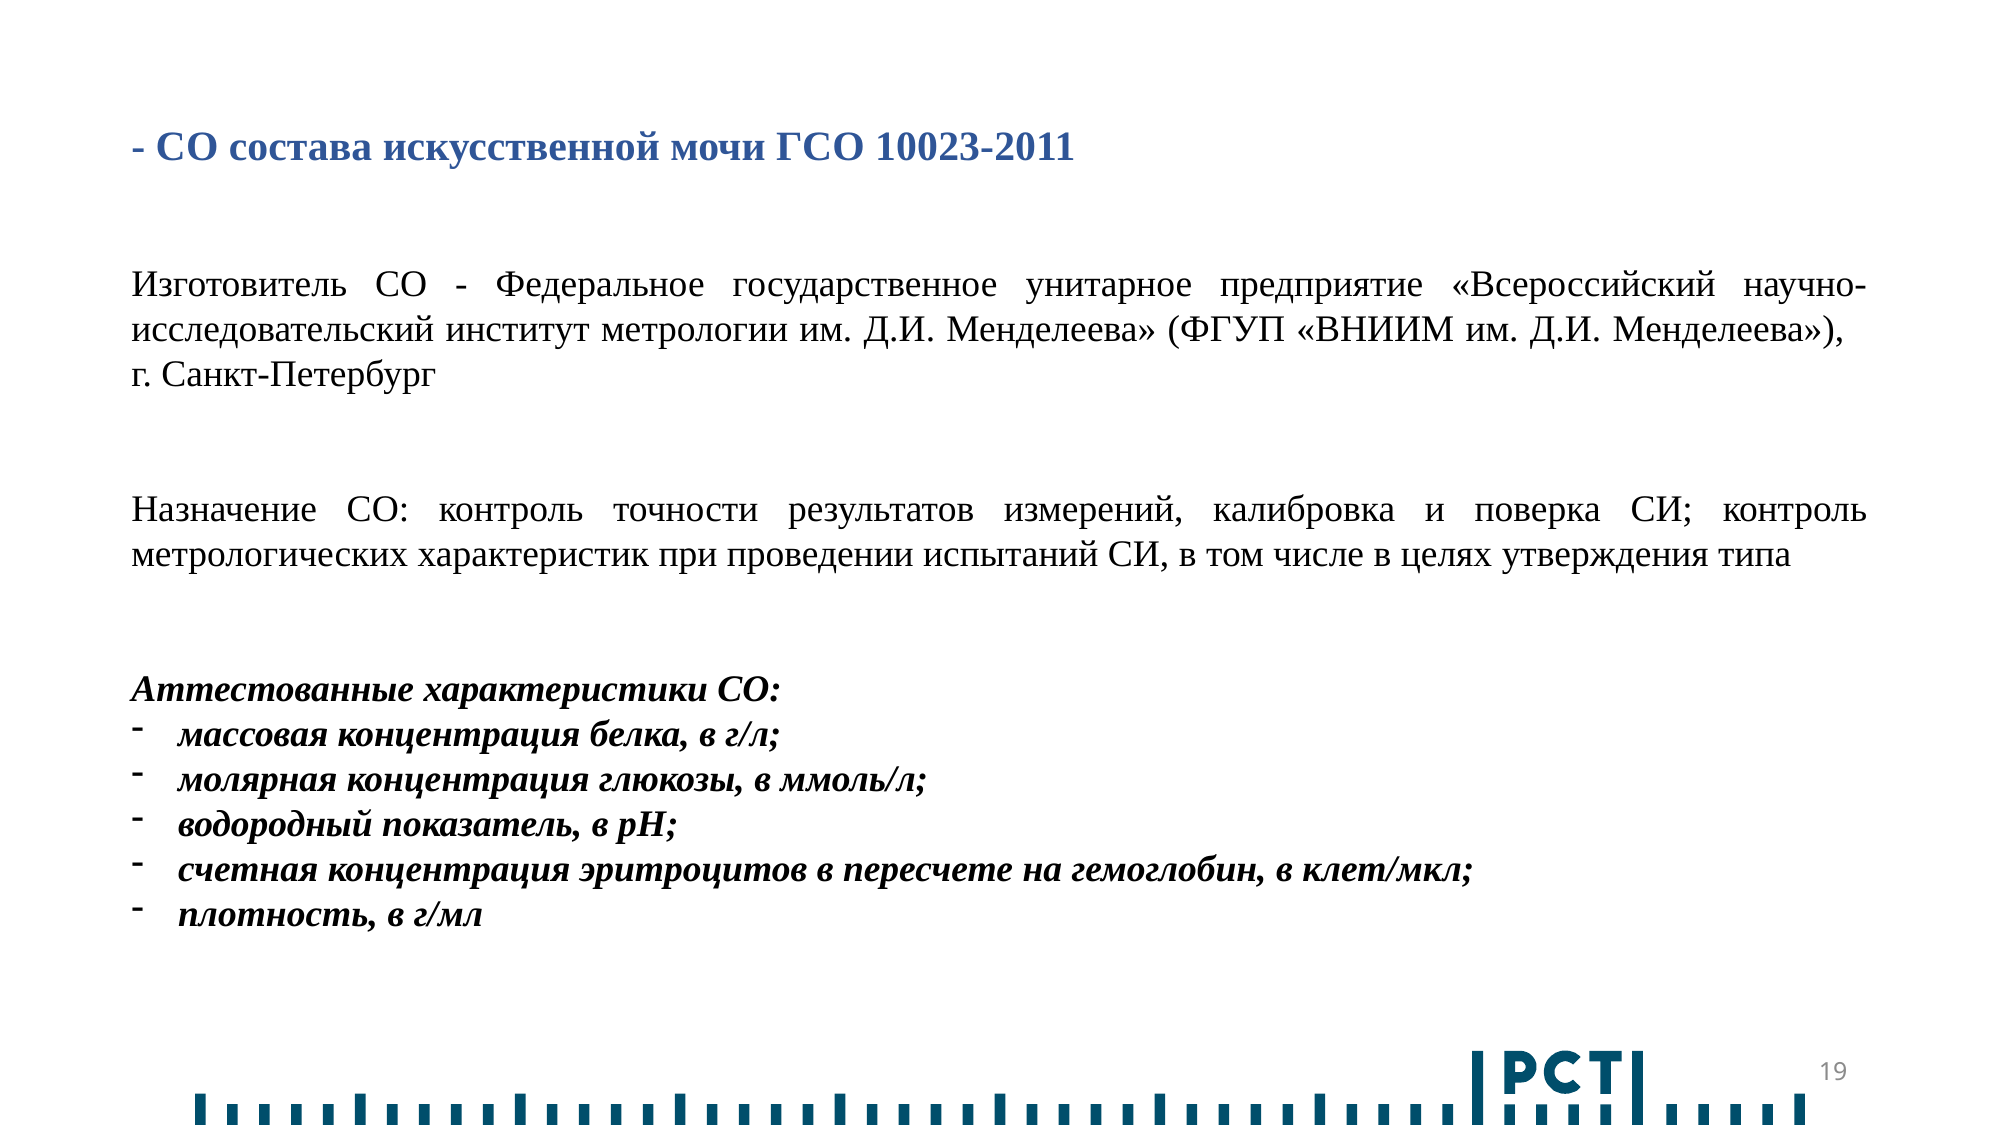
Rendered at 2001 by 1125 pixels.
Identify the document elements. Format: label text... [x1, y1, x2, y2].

slide_number 19 [1412, 1042, 1863, 1103]
text_box - СО состава искусственной мочи ГСО 10023-2011 Изготовитель СО - Федеральное государственное унитарное предприятие «Всероссийский научно-исследовательский институт метрологии им. Д.И. Менделеева» (ФГУП «ВНИИМ им. Д.И. Менделеева»), г. Санкт-Петербург Назначение СО: контроль точности результатов измерений, калибровка и поверка СИ; контроль метрологических характеристик при проведении испытаний СИ, в том числе в целях утверждения типа Аттестованные характеристики СО: массовая концентрация белка, в г/л; молярная концентрация глюкозы, в ммоль/л; водородный показатель, в рН; счетная концентрация эритроцитов в пересчете на гемоглобин, в клет/мкл; плотность, в г/мл [116, 111, 1884, 942]
